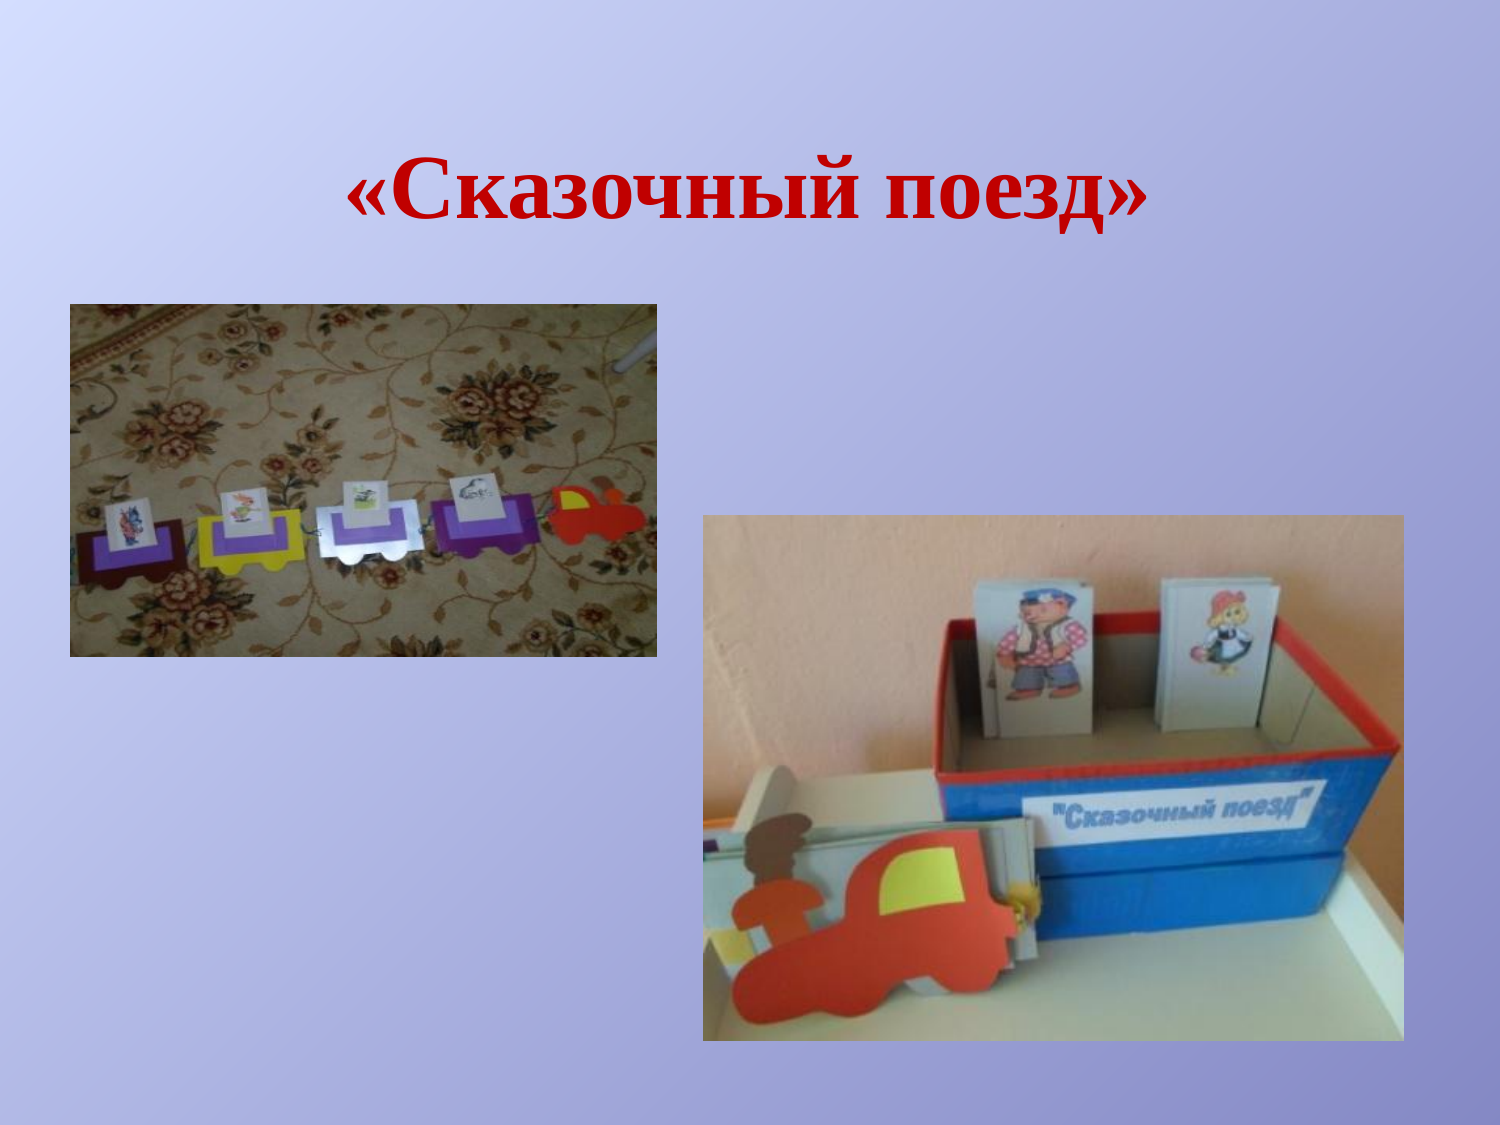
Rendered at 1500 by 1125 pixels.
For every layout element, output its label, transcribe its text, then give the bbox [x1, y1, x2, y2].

title «Сказочный поезд» [112, 93, 1383, 270]
picture [702, 515, 1404, 1041]
picture [70, 304, 657, 657]
